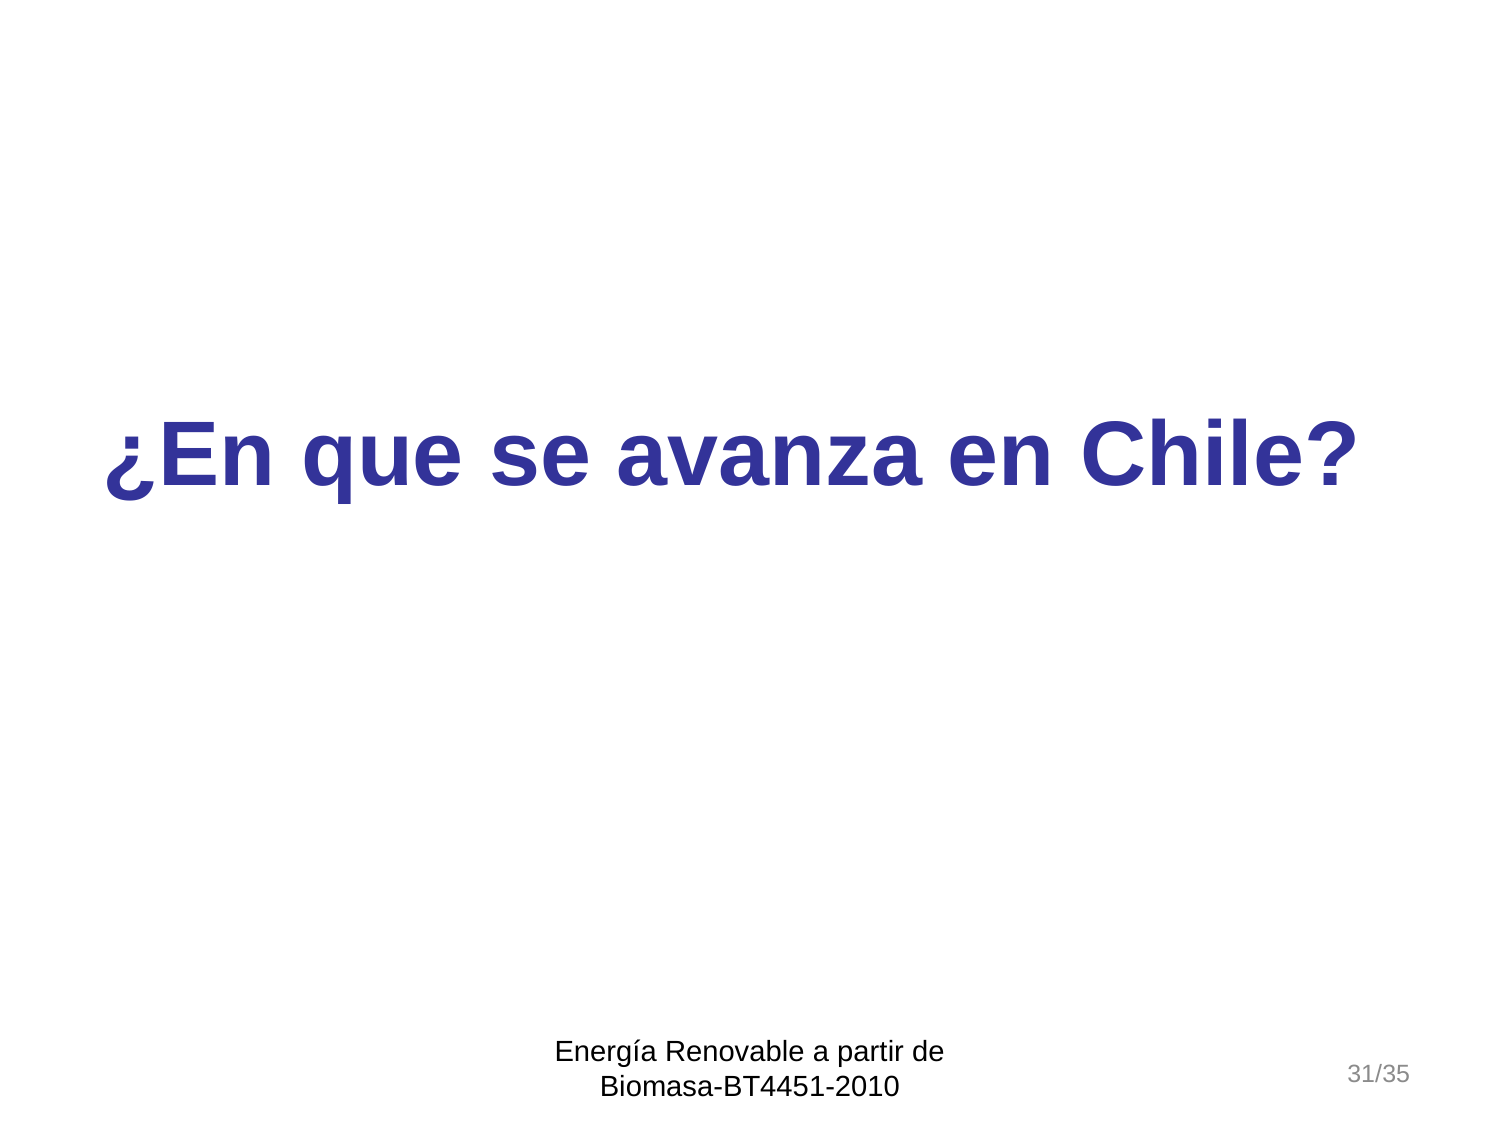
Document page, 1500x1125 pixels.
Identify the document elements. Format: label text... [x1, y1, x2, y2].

text_box 31/35 [1074, 1042, 1425, 1103]
text_box ¿En que se avanza en Chile? [46, 386, 1418, 512]
footer Energía Renovable a partir de Biomasa-BT4451-2010 [512, 1024, 988, 1103]
